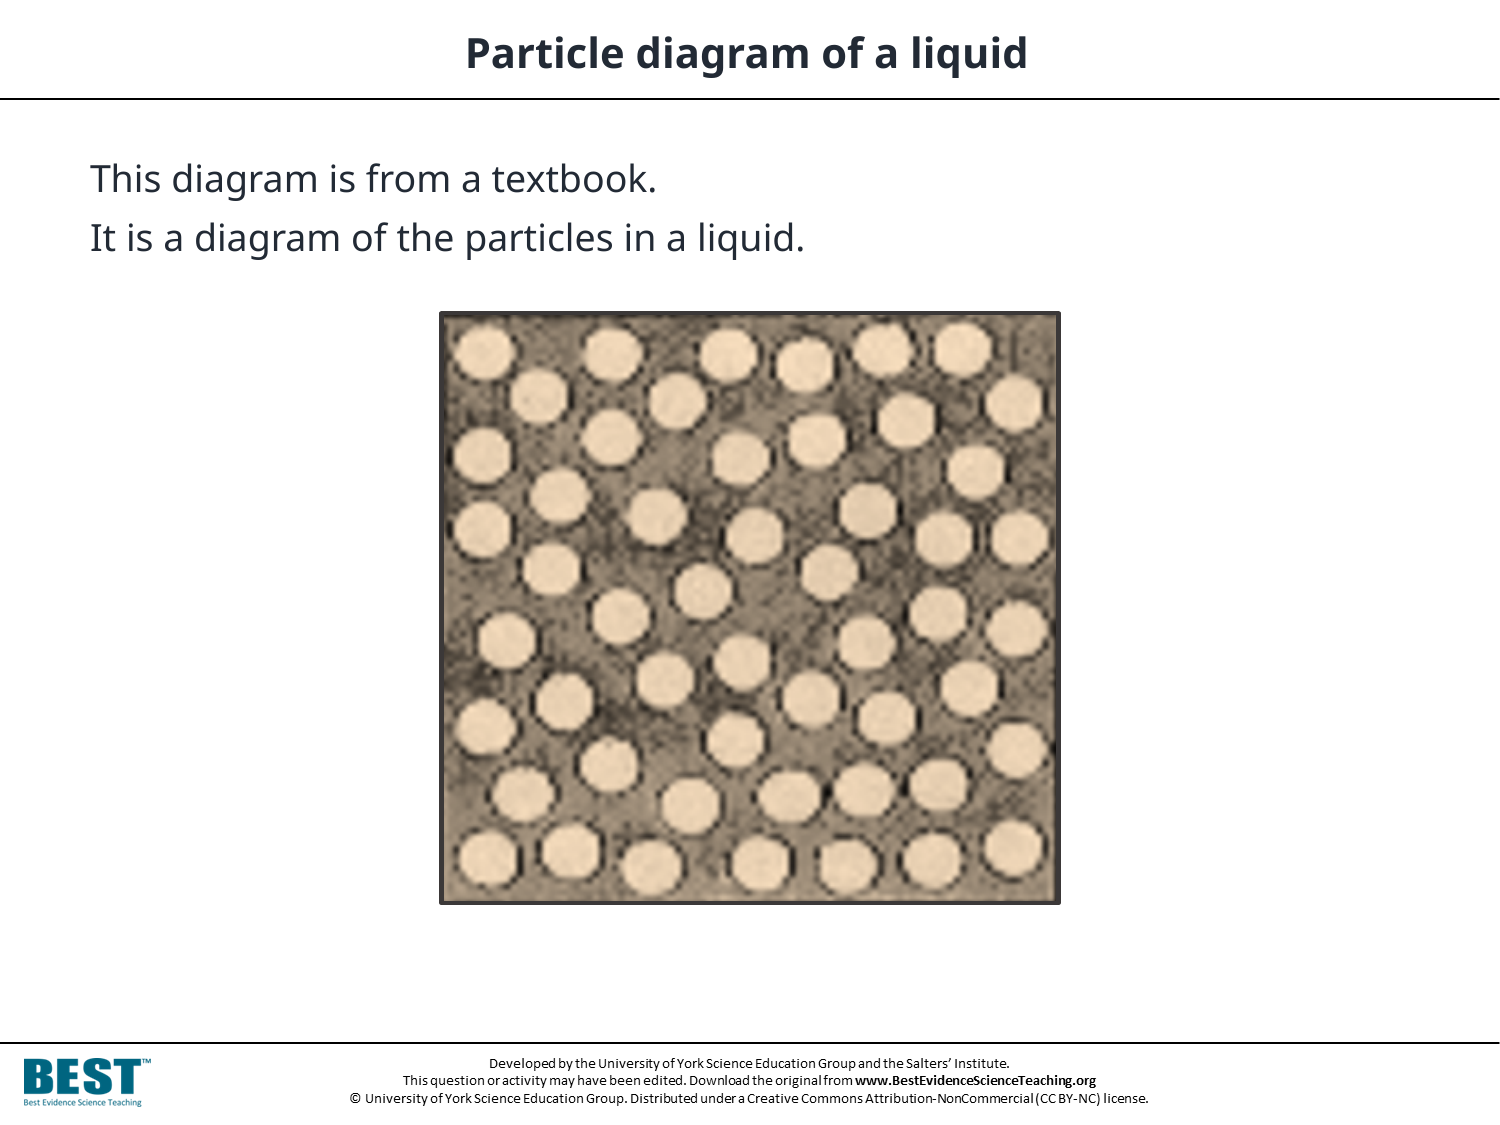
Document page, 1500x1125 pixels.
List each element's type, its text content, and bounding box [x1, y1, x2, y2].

text_box Particle diagram of a liquid [23, 4, 1471, 98]
picture [0, 98, 1500, 1118]
